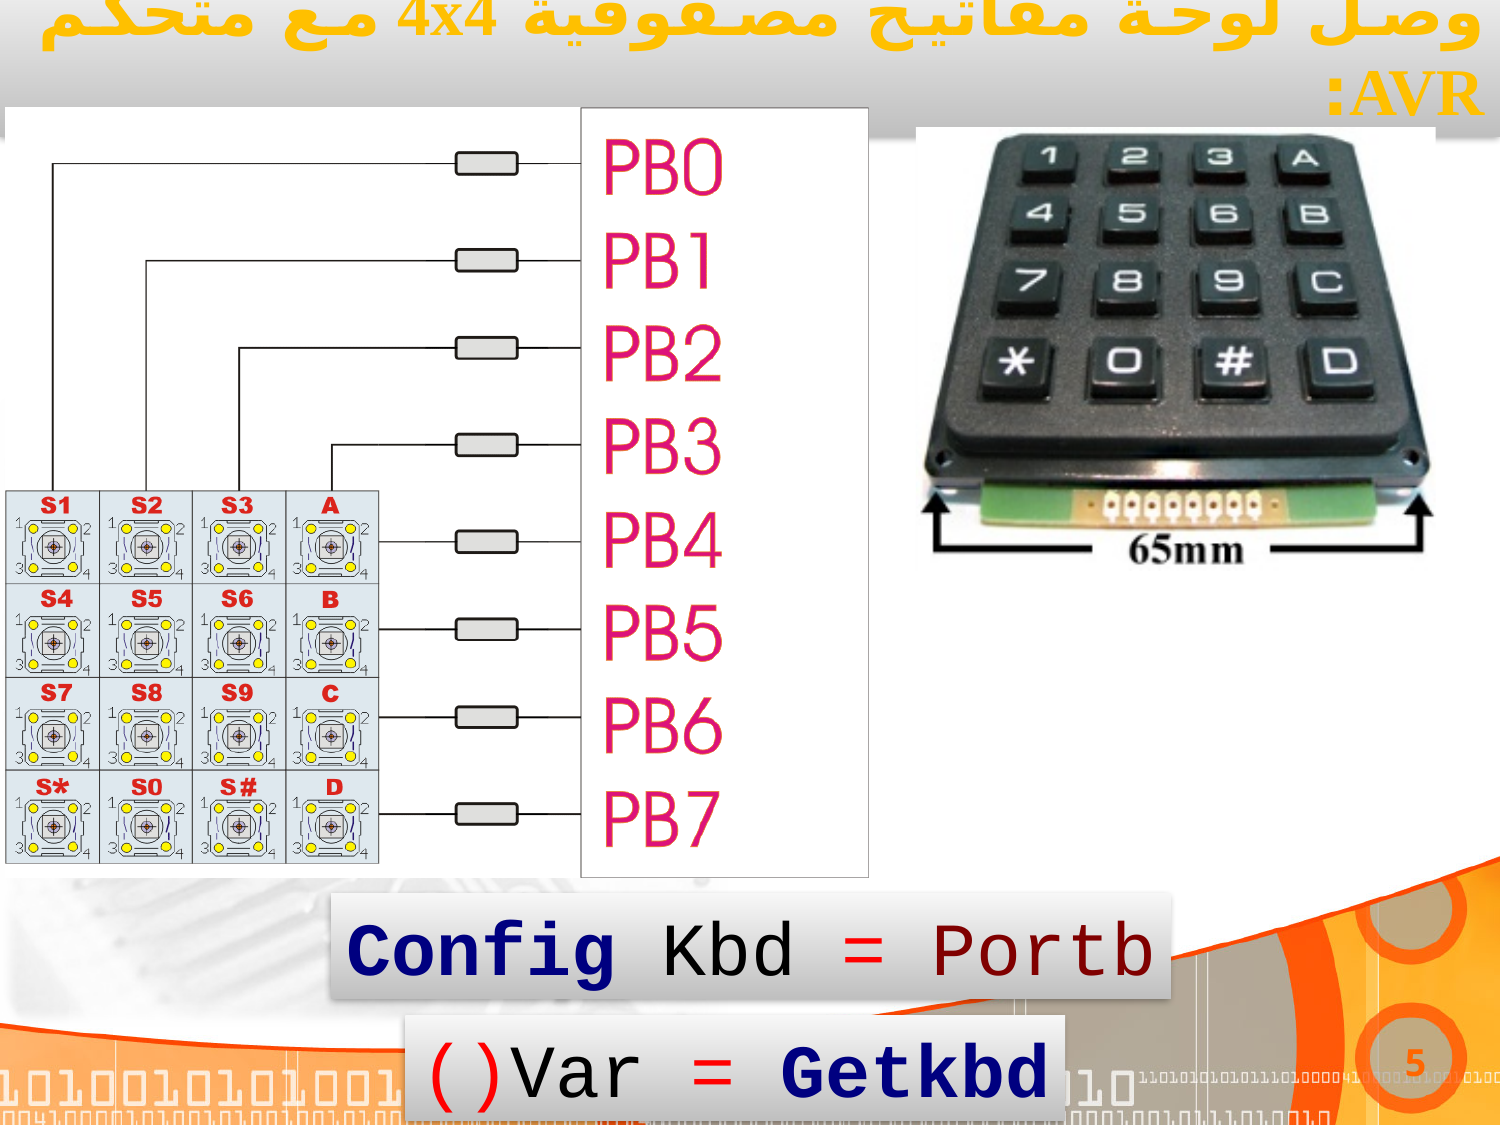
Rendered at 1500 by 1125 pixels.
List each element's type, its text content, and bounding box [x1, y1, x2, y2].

text_box وصل لوحة مفاتيح مصفوفية 4x4 مع متحكم AVR: [0, 0, 1500, 137]
text_box Config Kbd = Portb [733, 893, 1171, 999]
picture [0, 107, 1500, 1125]
slide_number 5 [1358, 1031, 1442, 1091]
text_box Var = Getkbd() [405, 1015, 1066, 1121]
